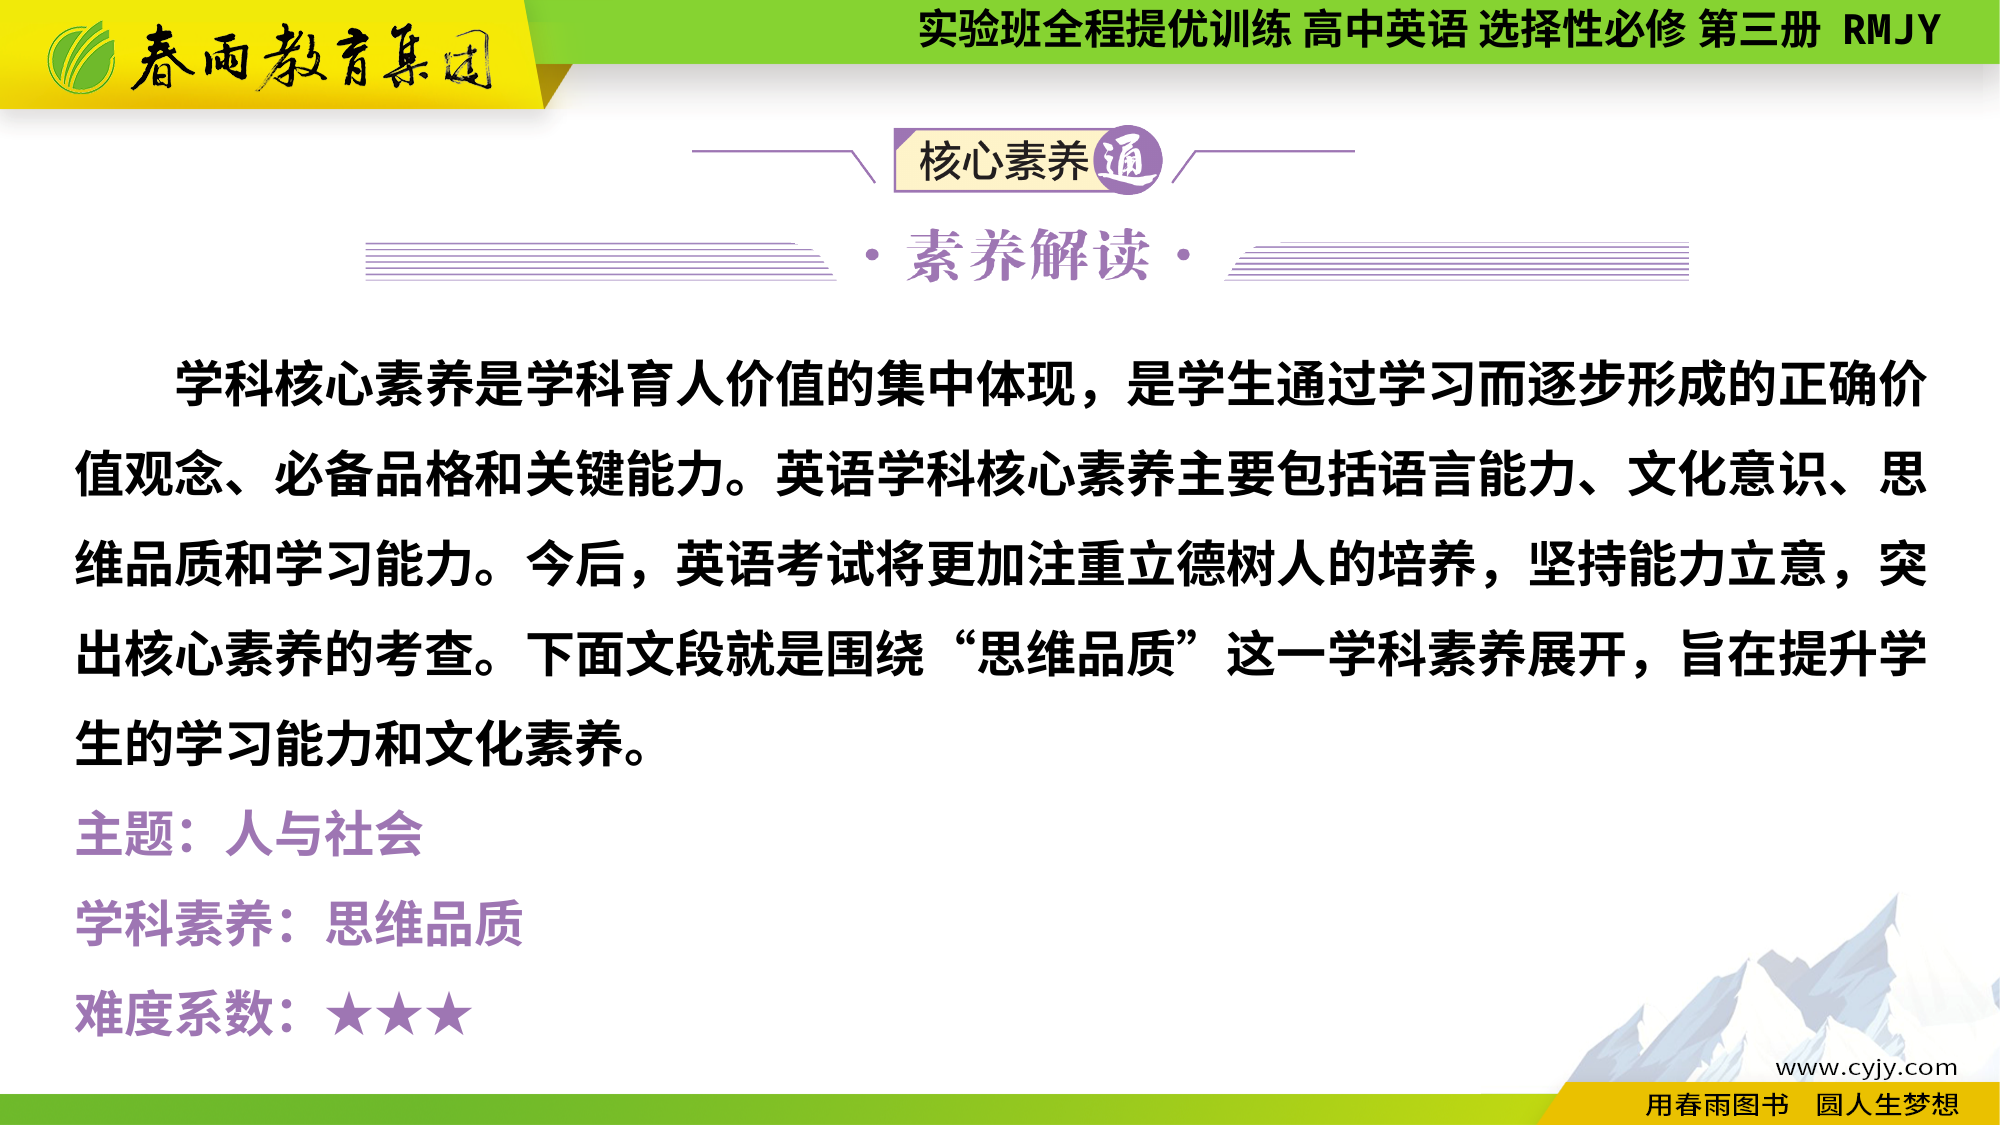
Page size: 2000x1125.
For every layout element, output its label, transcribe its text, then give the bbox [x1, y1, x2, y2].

picture [0, 0, 2000, 1125]
list 学科核心素养是学科育人价值的集中体现，是学生通过学习而逐步形成的正确价值观念、必备品格和关键能力。英语学科核心素养主要包括语言能力、文化意识、思维品质和学习能力。今后，英语考试将更加注重立德树人的培养，坚持能力立意，突出核心素养的考查。下面文段就是围绕“思维品质”这一学科素养展开，旨在提升学生的学习能力和文化素养。 主题：人与社会 学科素养：思维品质 难度系数：★★★ [59, 314, 1944, 1046]
